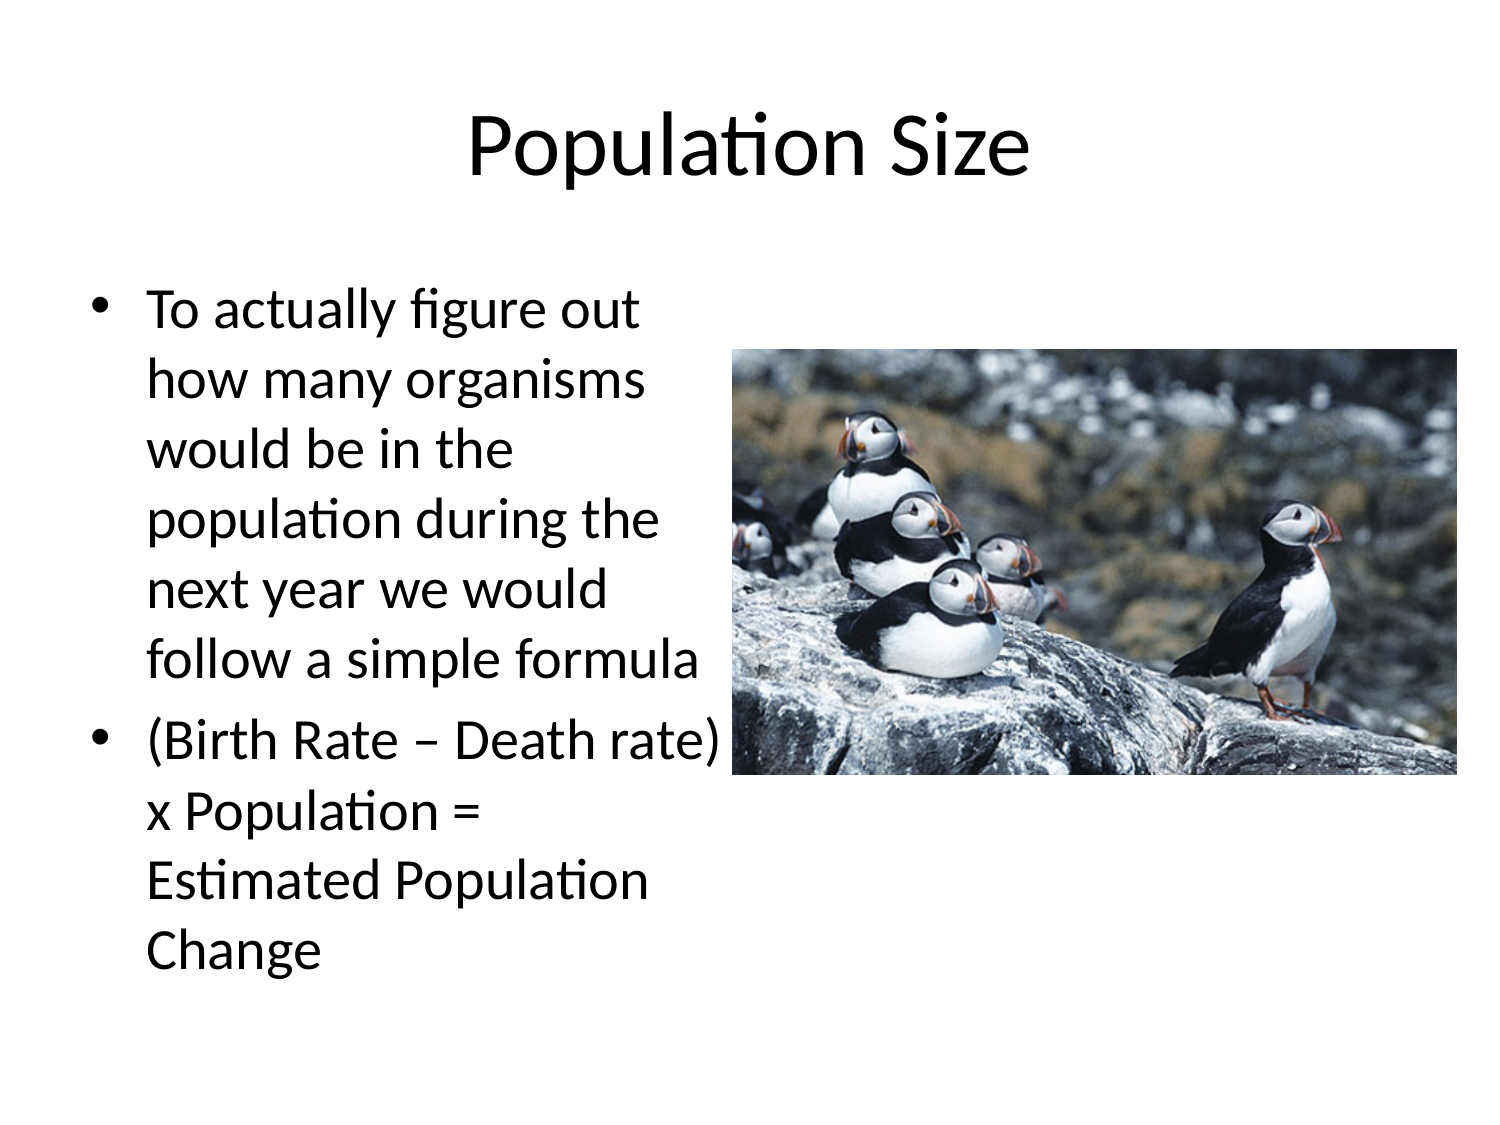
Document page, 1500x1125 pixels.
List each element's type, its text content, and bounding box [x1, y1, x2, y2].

list To actually figure out how many organisms would be in the population during the next year we would follow a simple formula (Birth Rate – Death rate) x Population = Estimated Population Change [75, 262, 738, 1005]
picture [732, 349, 1457, 776]
title Population Size [75, 45, 1425, 233]
